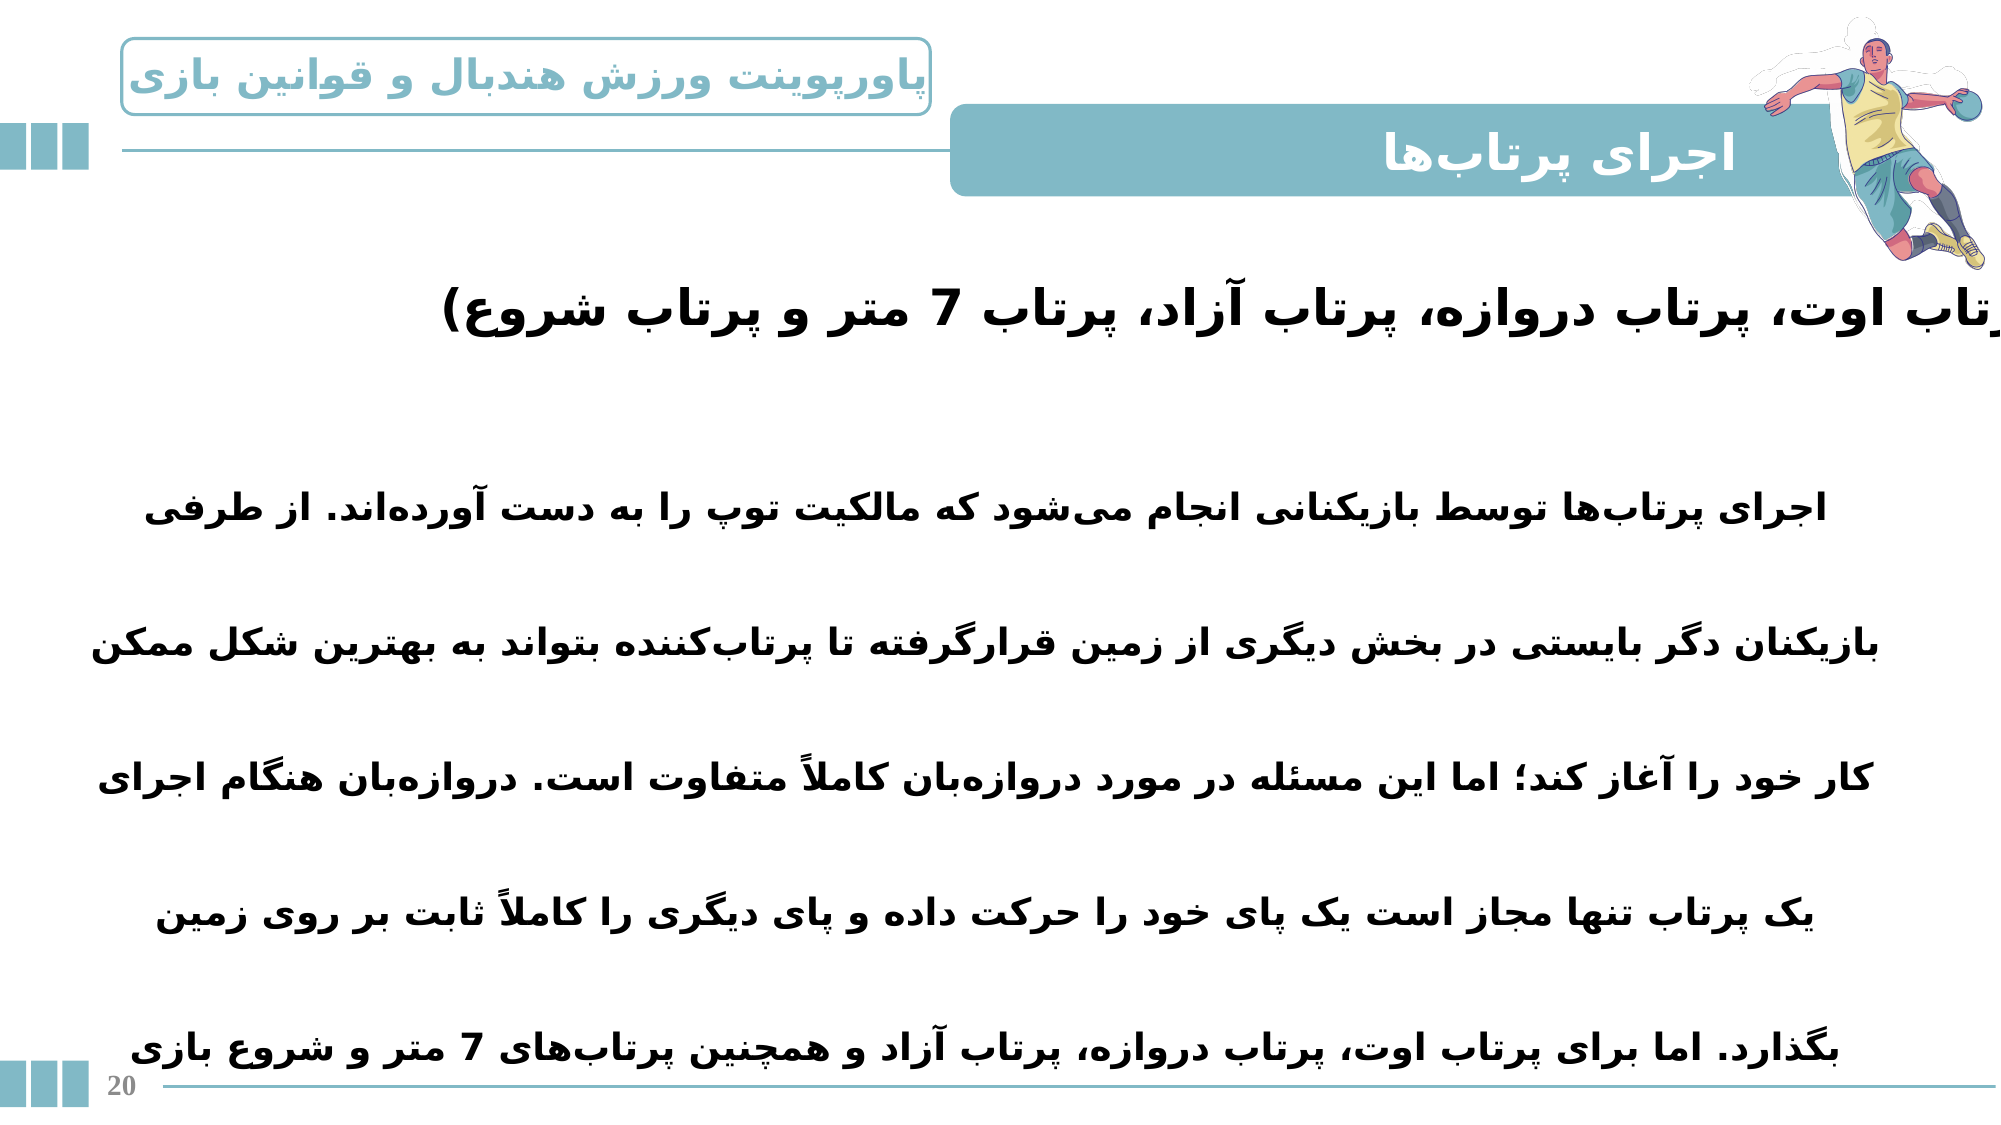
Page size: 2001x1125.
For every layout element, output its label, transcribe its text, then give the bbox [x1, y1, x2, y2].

text_box پاورپوینت ورزش هندبال و قوانین بازی [113, 36, 943, 105]
text_box اجرای پرتاب‌ها توسط بازیکنانی انجام می‌شود که مالکیت توپ را به دست آورده‌اند. از طرفی بازیکنان دگر بایستی در بخش دیگری از زمین قرارگرفته تا پرتاب‌کننده بتواند به بهترین شکل ممکن کار خود را آغاز کند؛ اما این مسئله در مورد دروازه‌بان کاملاً متفاوت است. دروازه‌بان هنگام اجرای یک پرتاب تنها مجاز است یک پای خود را حرکت داده و پای دیگری را کاملاً ثابت بر روی زمین بگذارد. اما برای پرتاب اوت، پرتاب دروازه، پرتاب آزاد و همچنین پرتاب‌های 7 متر و شروع بازی داوران بایستی طبق قوانین سوت شروع بازی را بزنند. [74, 385, 1898, 1125]
text_box (پرتاب اوت، پرتاب دروازه، پرتاب آزاد، پرتاب 7 متر و پرتاب شروع) [425, 264, 2000, 344]
text_box اجرای پرتاب‌ها [752, 108, 1753, 188]
slide_number 20 [88, 1053, 156, 1114]
picture [1749, 17, 1985, 264]
